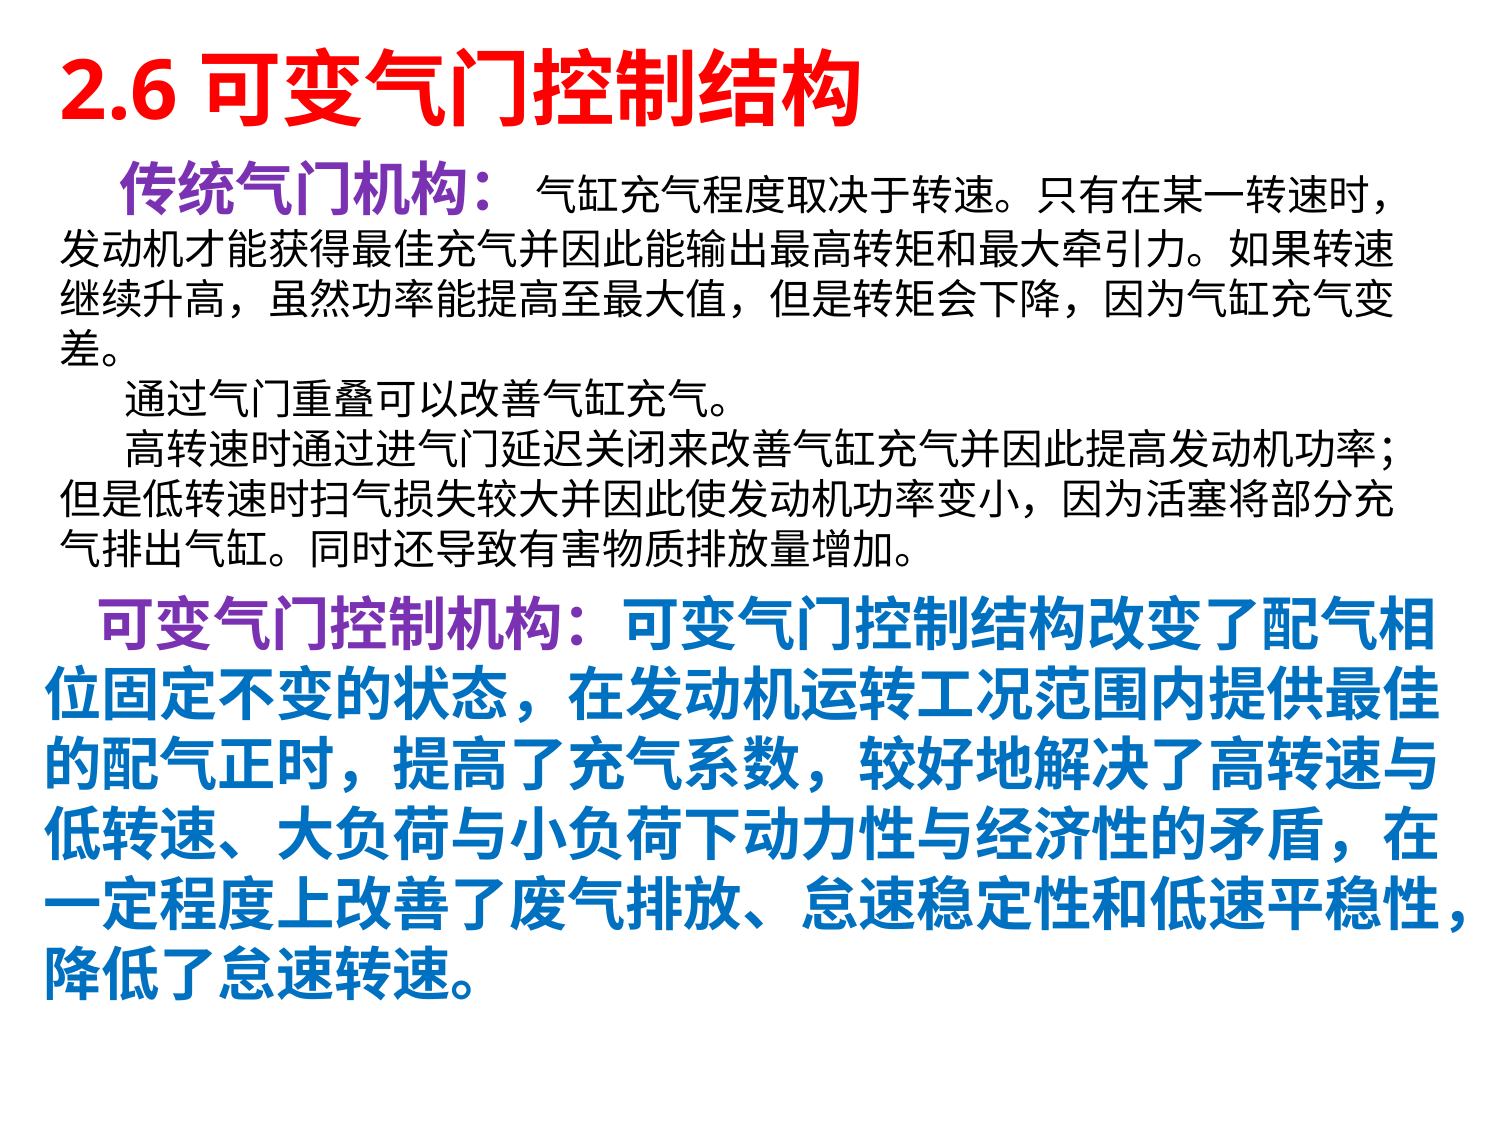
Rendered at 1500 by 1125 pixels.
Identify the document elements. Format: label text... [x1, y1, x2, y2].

text_box 可变气门控制机构：可变气门控制结构改变了配气相位固定不变的状态，在发动机运转工况范围内提供最佳的配气正时，提高了充气系数，较好地解决了高转速与低转速、大负荷与小负荷下动力性与经济性的矛盾，在一定程度上改善了废气排放、怠速稳定性和低速平稳性，降低了怠速转速。 [28, 579, 1468, 1114]
title 2.6可变气门控制结构 [44, 91, 1098, 145]
text_box 传统气门机构： 气缸充气程度取决于转速。只有在某一转速时，发动机才能获得最佳充气并因此能输出最高转矩和最大牵引力。如果转速继续升高，虽然功率能提高至最大值，但是转矩会下降，因为气缸充气变差。 通过气门重叠可以改善气缸充气。 高转速时通过进气门延迟关闭来改善气缸充气并因此提高发动机功率；但是低转速时扫气损失较大并因此使发动机功率变小，因为活塞将部分充气排出气缸。同时还导致有害物质排放量增加。 [44, 145, 1451, 580]
